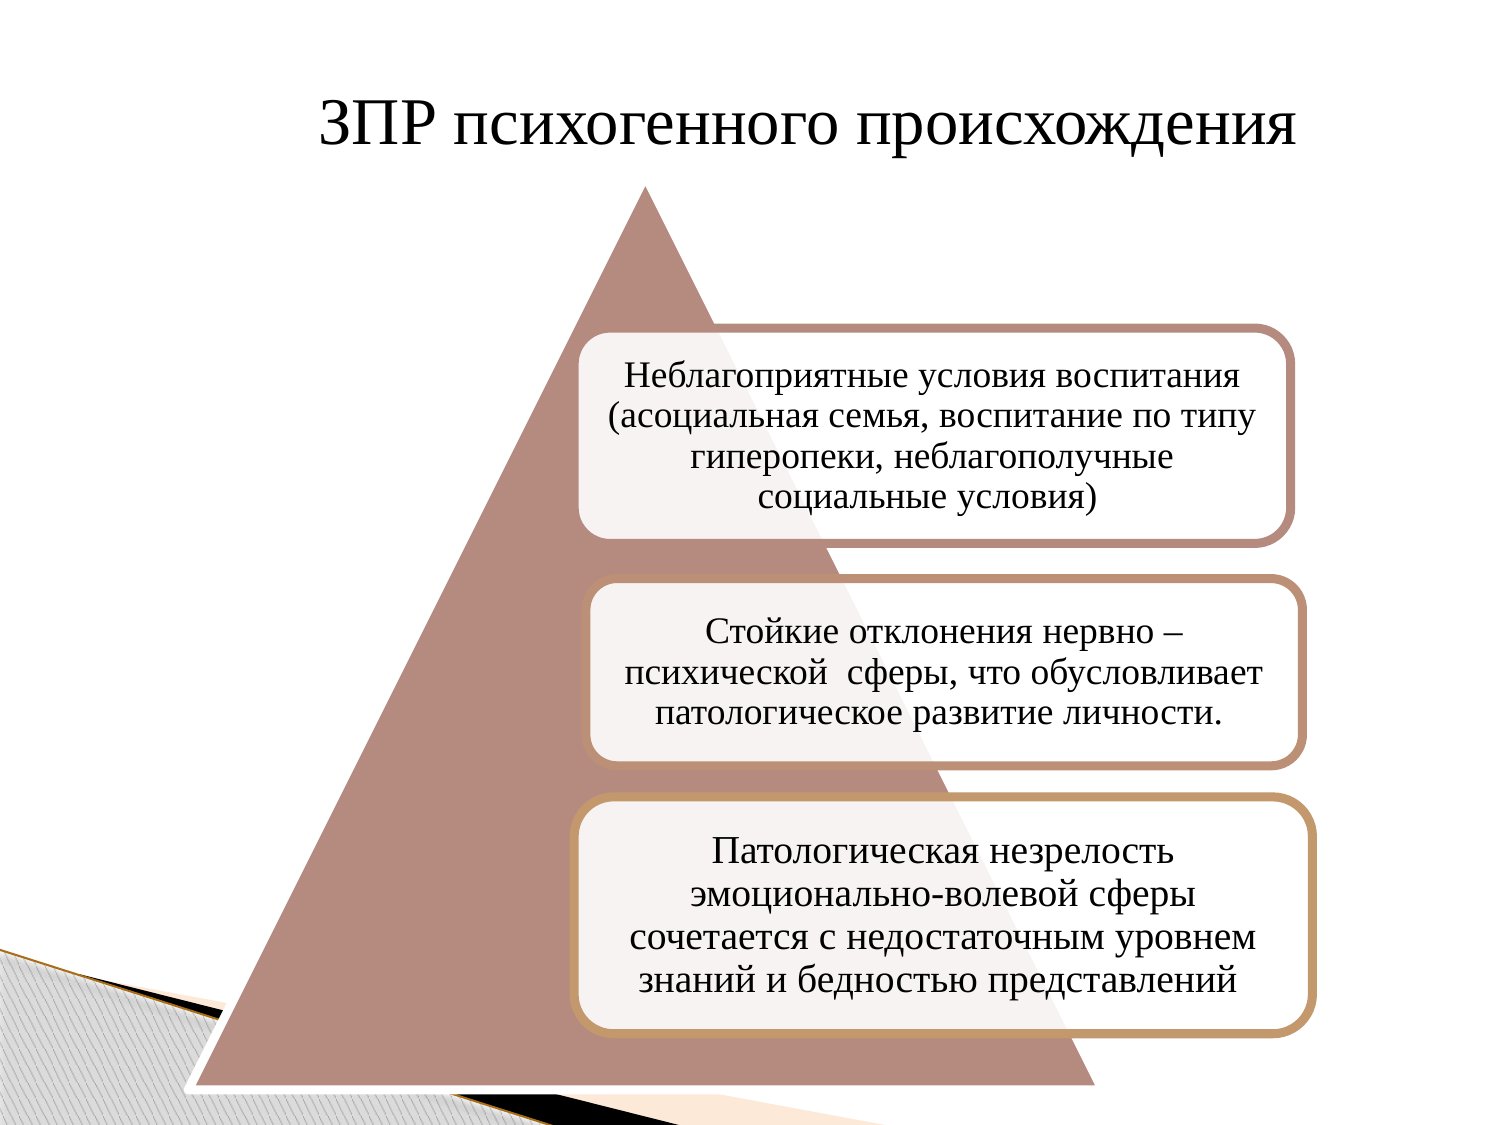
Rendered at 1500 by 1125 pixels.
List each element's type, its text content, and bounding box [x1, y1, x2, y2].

text_box ЗПР психогенного происхождения [269, 70, 1348, 175]
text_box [93, 175, 1407, 1091]
